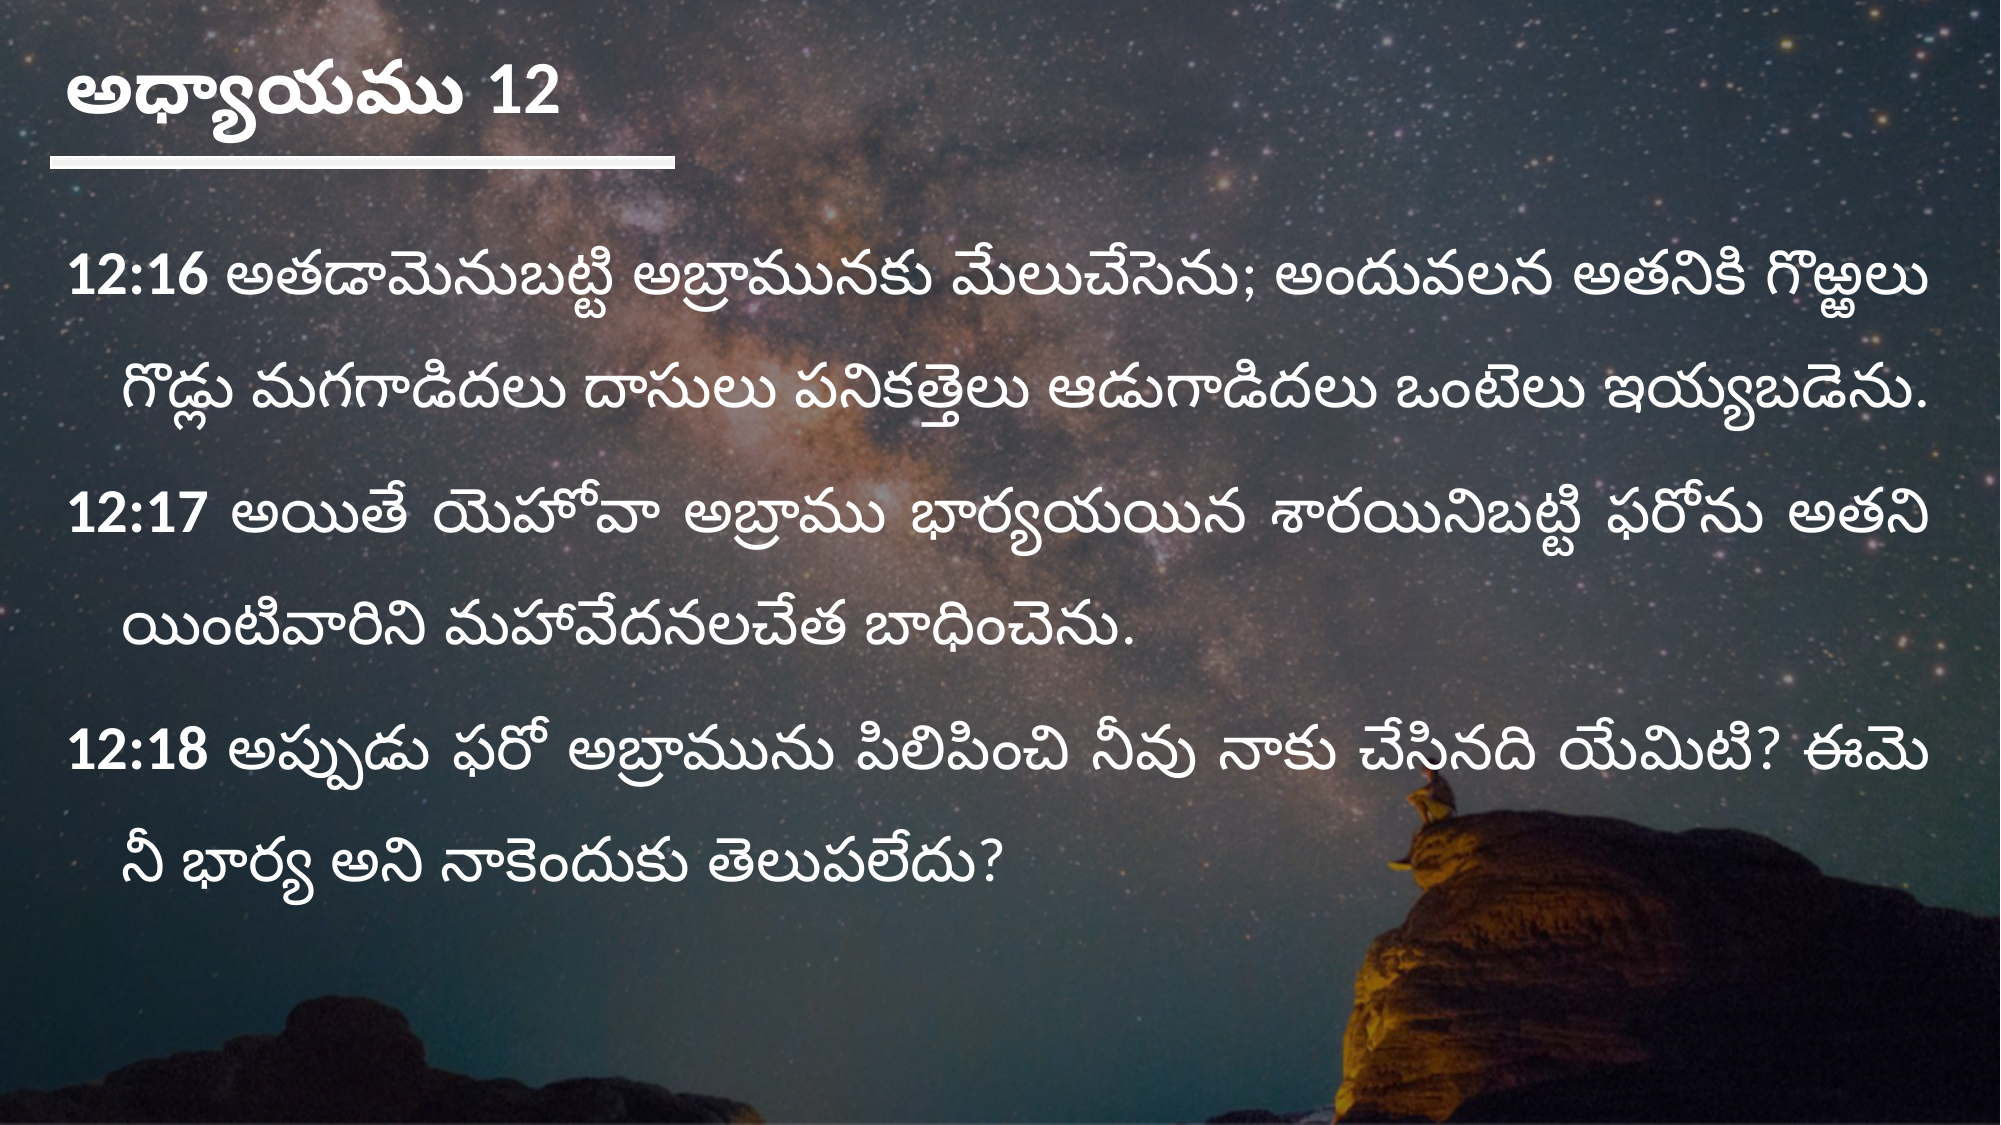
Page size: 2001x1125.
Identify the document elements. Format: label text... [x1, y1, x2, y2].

list 12:16 అతడామెనుబట్టి అబ్రామునకు మేలుచేసెను; అందువలన అతనికి గొఱ్ఱలు గొడ్లు మగగాడిదలు దాసులు పనికత్తెలు ఆడుగాడిదలు ఒంటెలు ఇయ్యబడెను. 12:17 అయితే యెహోవా అబ్రాము భార్యయయిన శారయినిబట్టి ఫరోను అతని యింటివారిని మహావేదనలచేత బాధించెను. 12:18 అప్పుడు ఫరో అబ్రామును పిలిపించి నీవు నాకు చేసినది యేమిటి? ఈమె నీ భార్య అని నాకెందుకు తెలుపలేదు? [50, 187, 1946, 1063]
title అధ్యాయము 12 [50, 0, 1925, 167]
picture [0, 0, 2000, 1125]
